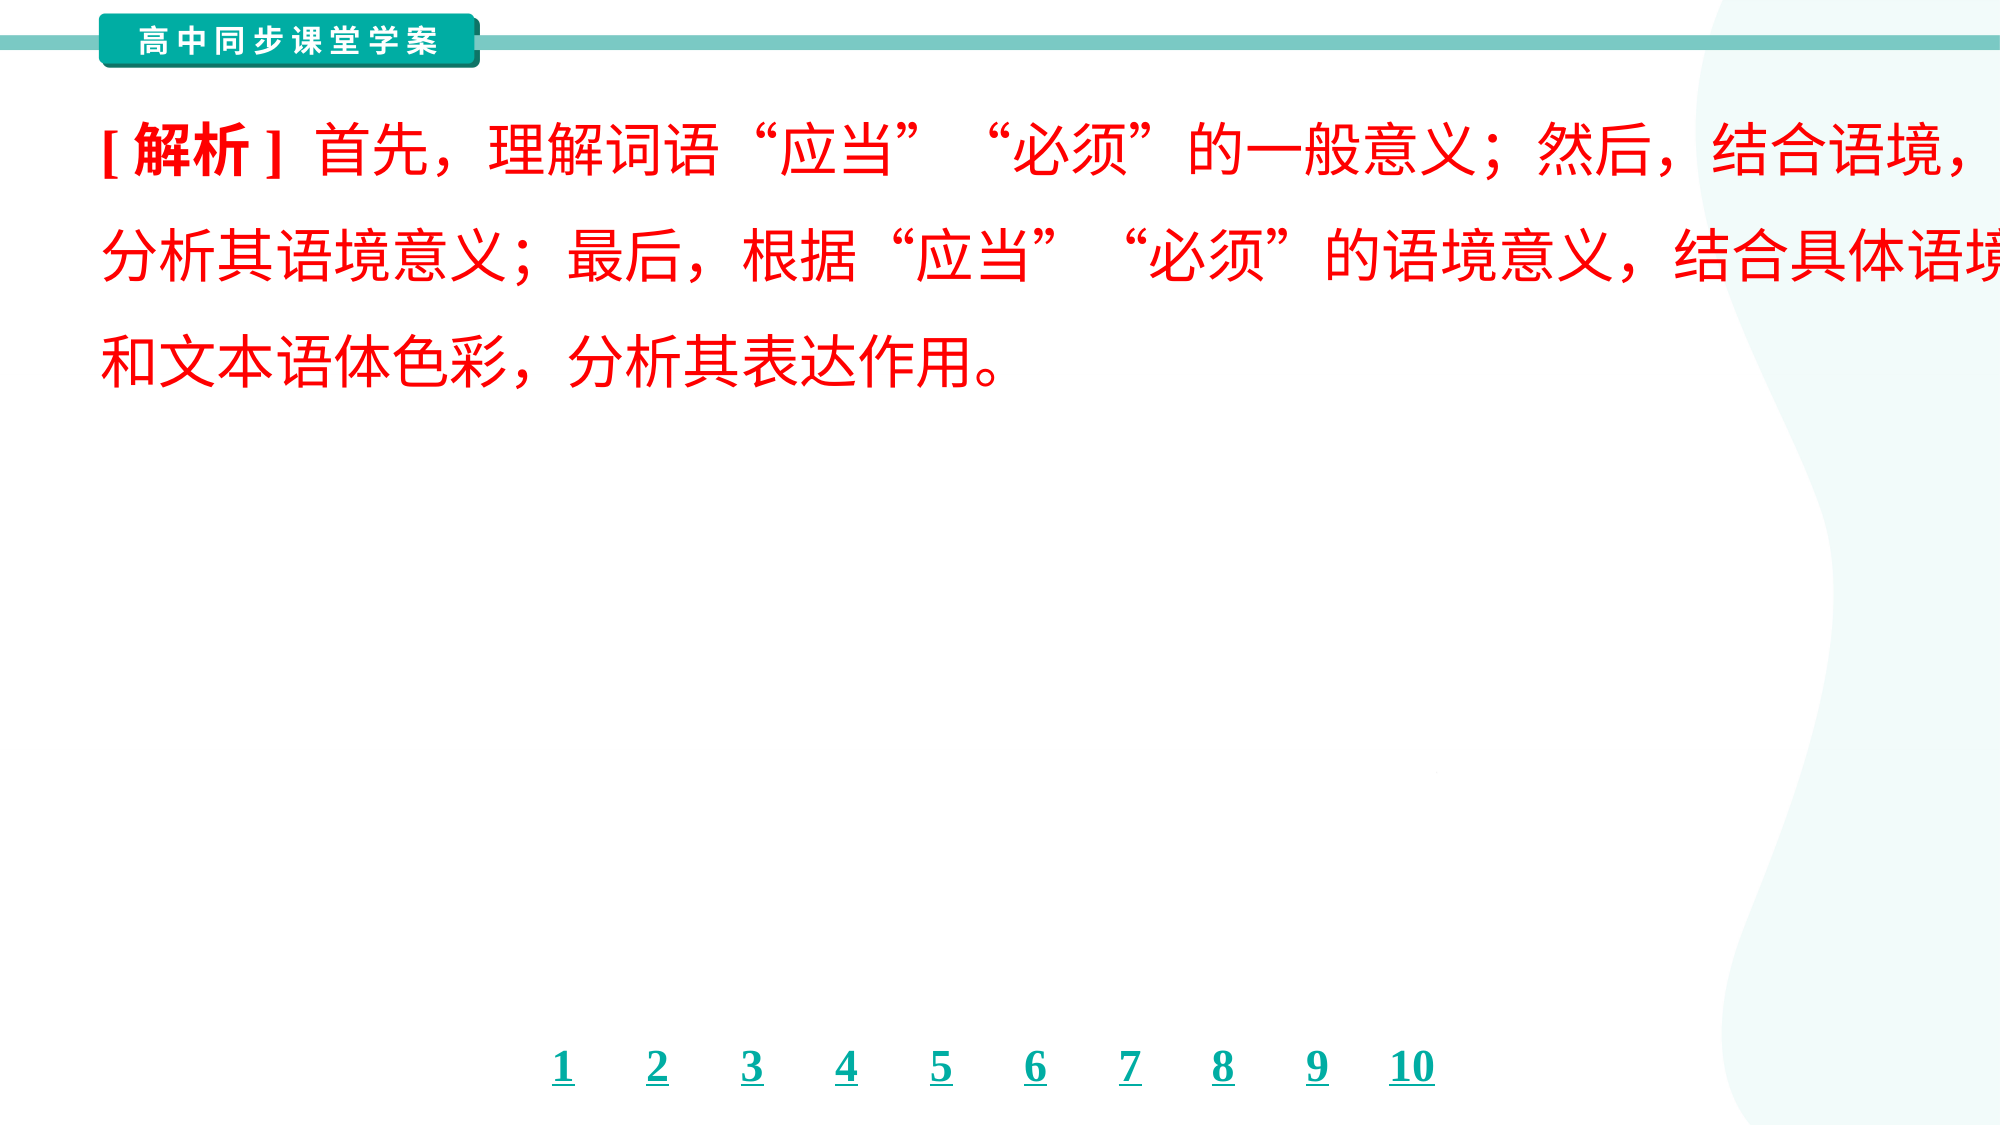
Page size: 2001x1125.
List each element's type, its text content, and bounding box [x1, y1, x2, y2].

picture [0, 0, 2000, 1125]
text_box [解析] 首先，理解词语“应当”“必须”的一般意义；然后，结合语境， 分析其语境意义；最后，根据“应当”“必须”的语境意义，结合具体语境 和文本语体色彩，分析其表达作用。 [100, 76, 1899, 396]
